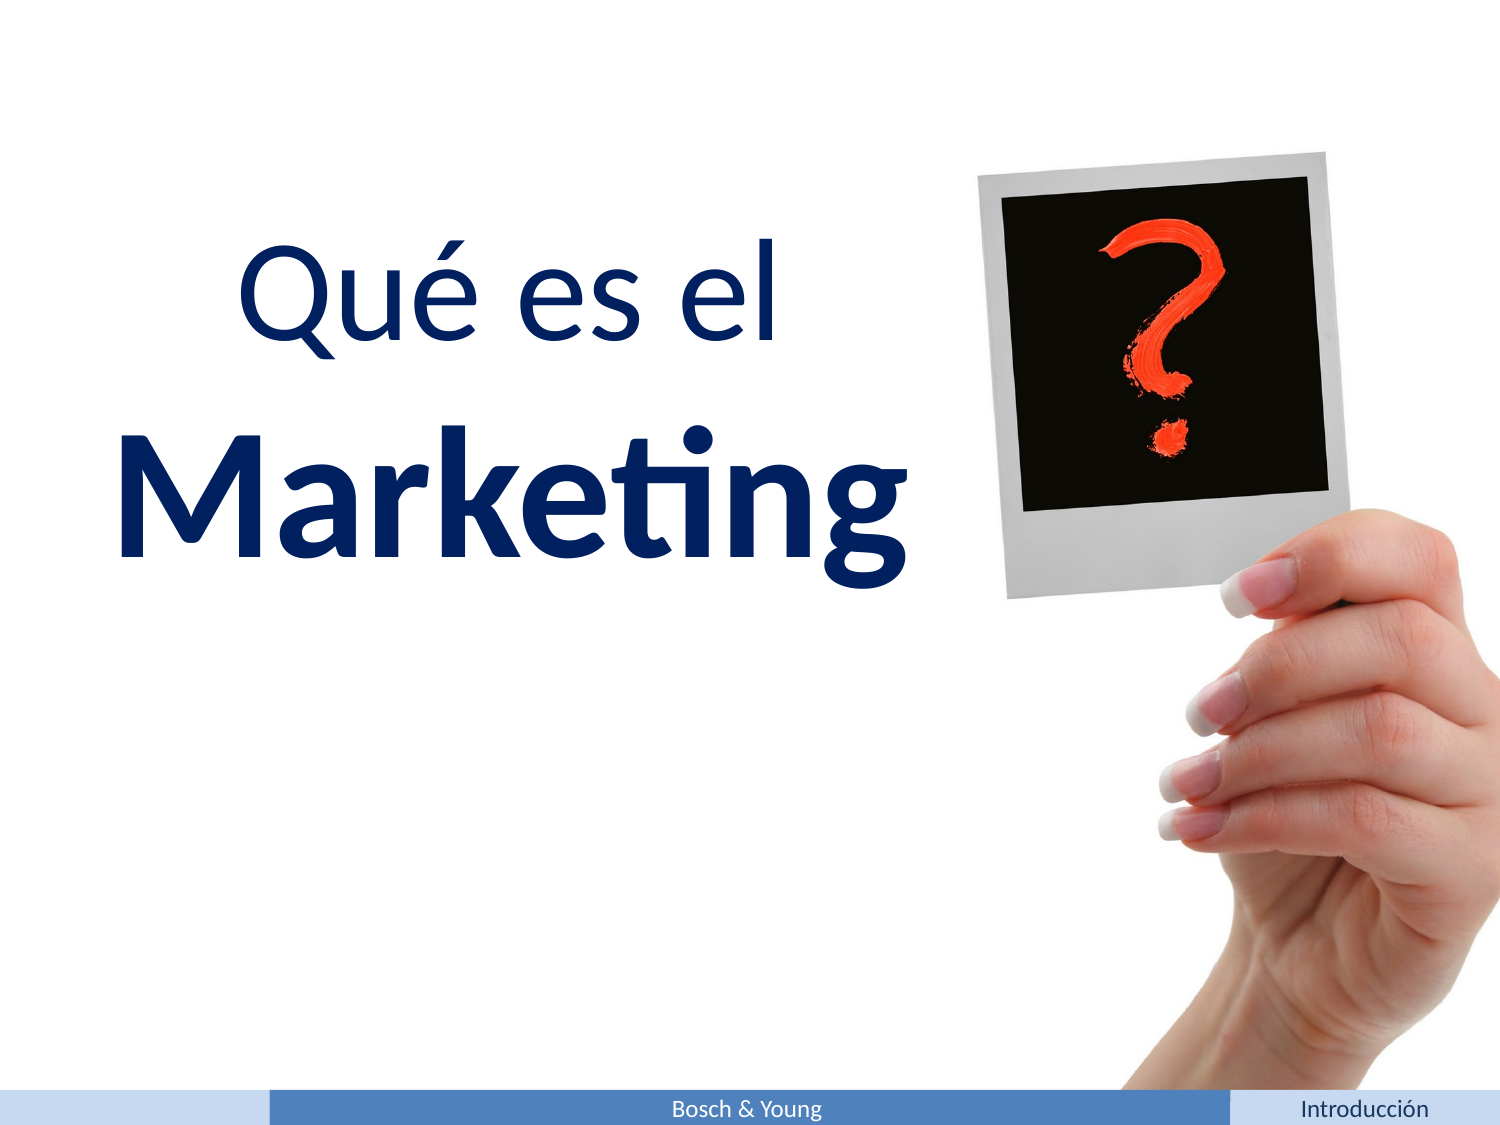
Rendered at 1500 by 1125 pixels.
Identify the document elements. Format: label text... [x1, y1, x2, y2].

text_box Bosch & Young [272, 1088, 1228, 1125]
picture [770, 0, 1500, 1102]
text_box Introducción [1228, 1111, 1500, 1125]
text_box [0, 1088, 272, 1125]
text_box Qué es el Marketing [35, 187, 765, 603]
